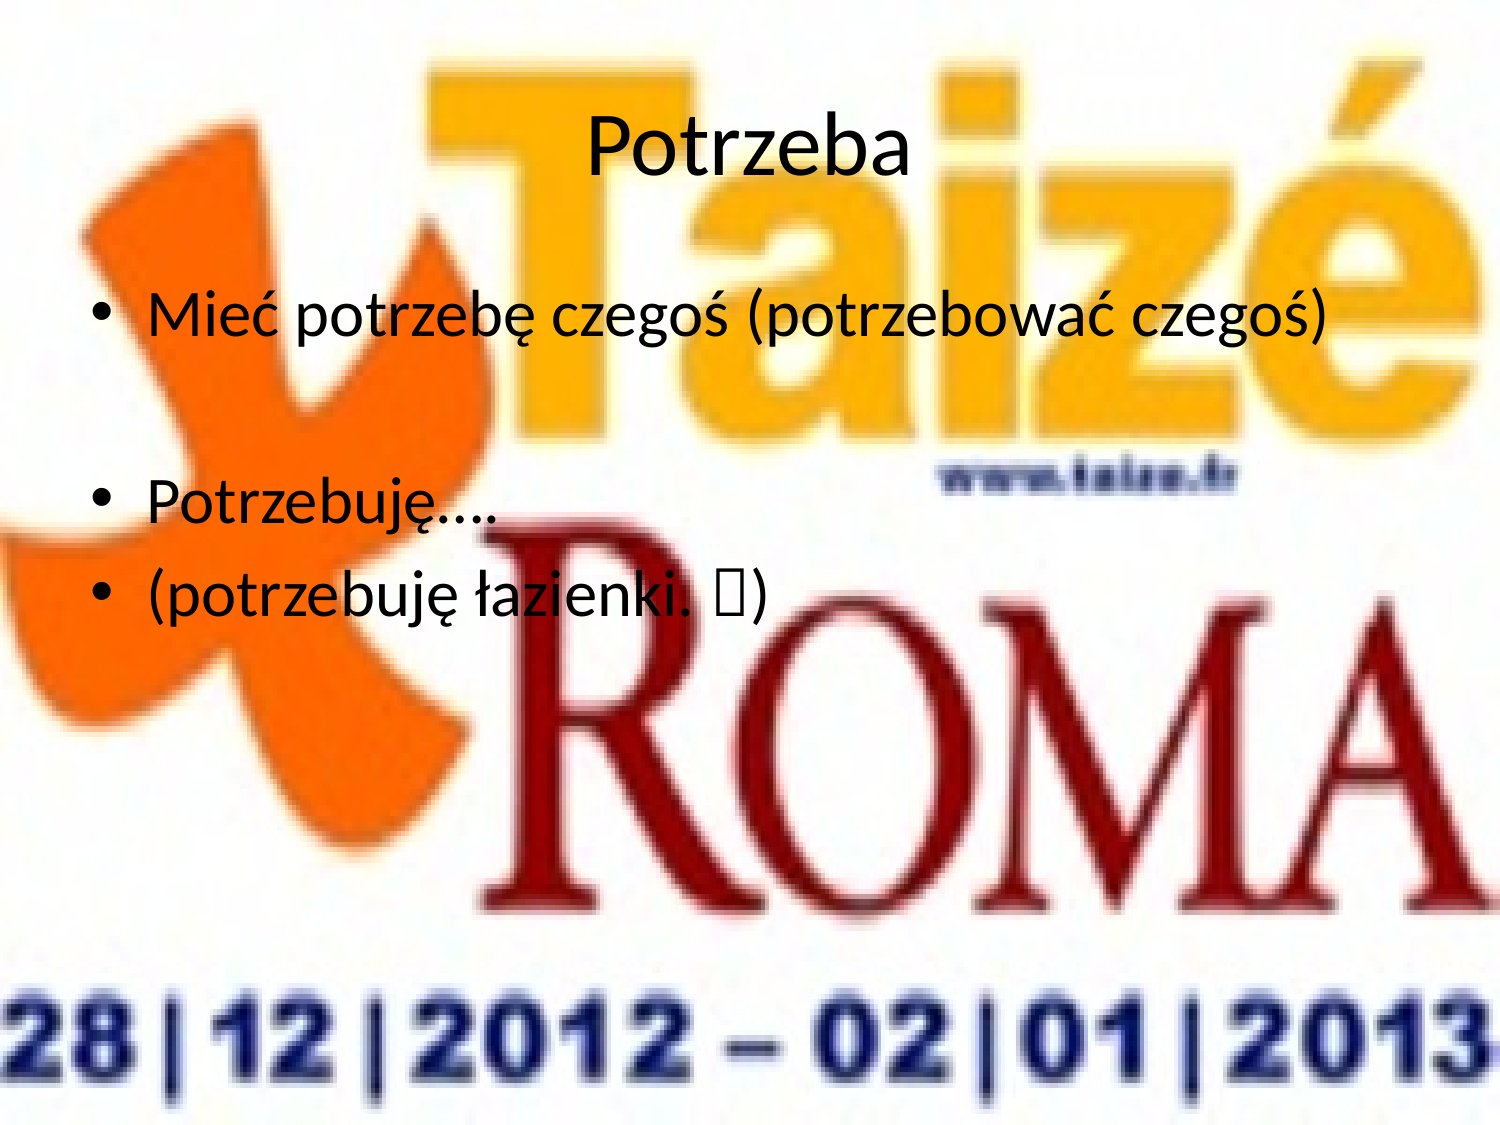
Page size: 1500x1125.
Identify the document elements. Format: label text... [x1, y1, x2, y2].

list Mieć potrzebę czegoś (potrzebować czegoś) Potrzebuję…. (potrzebuję łazienki. ) [75, 262, 1425, 1005]
title Potrzeba [75, 45, 1425, 233]
picture [0, 0, 1500, 1125]
